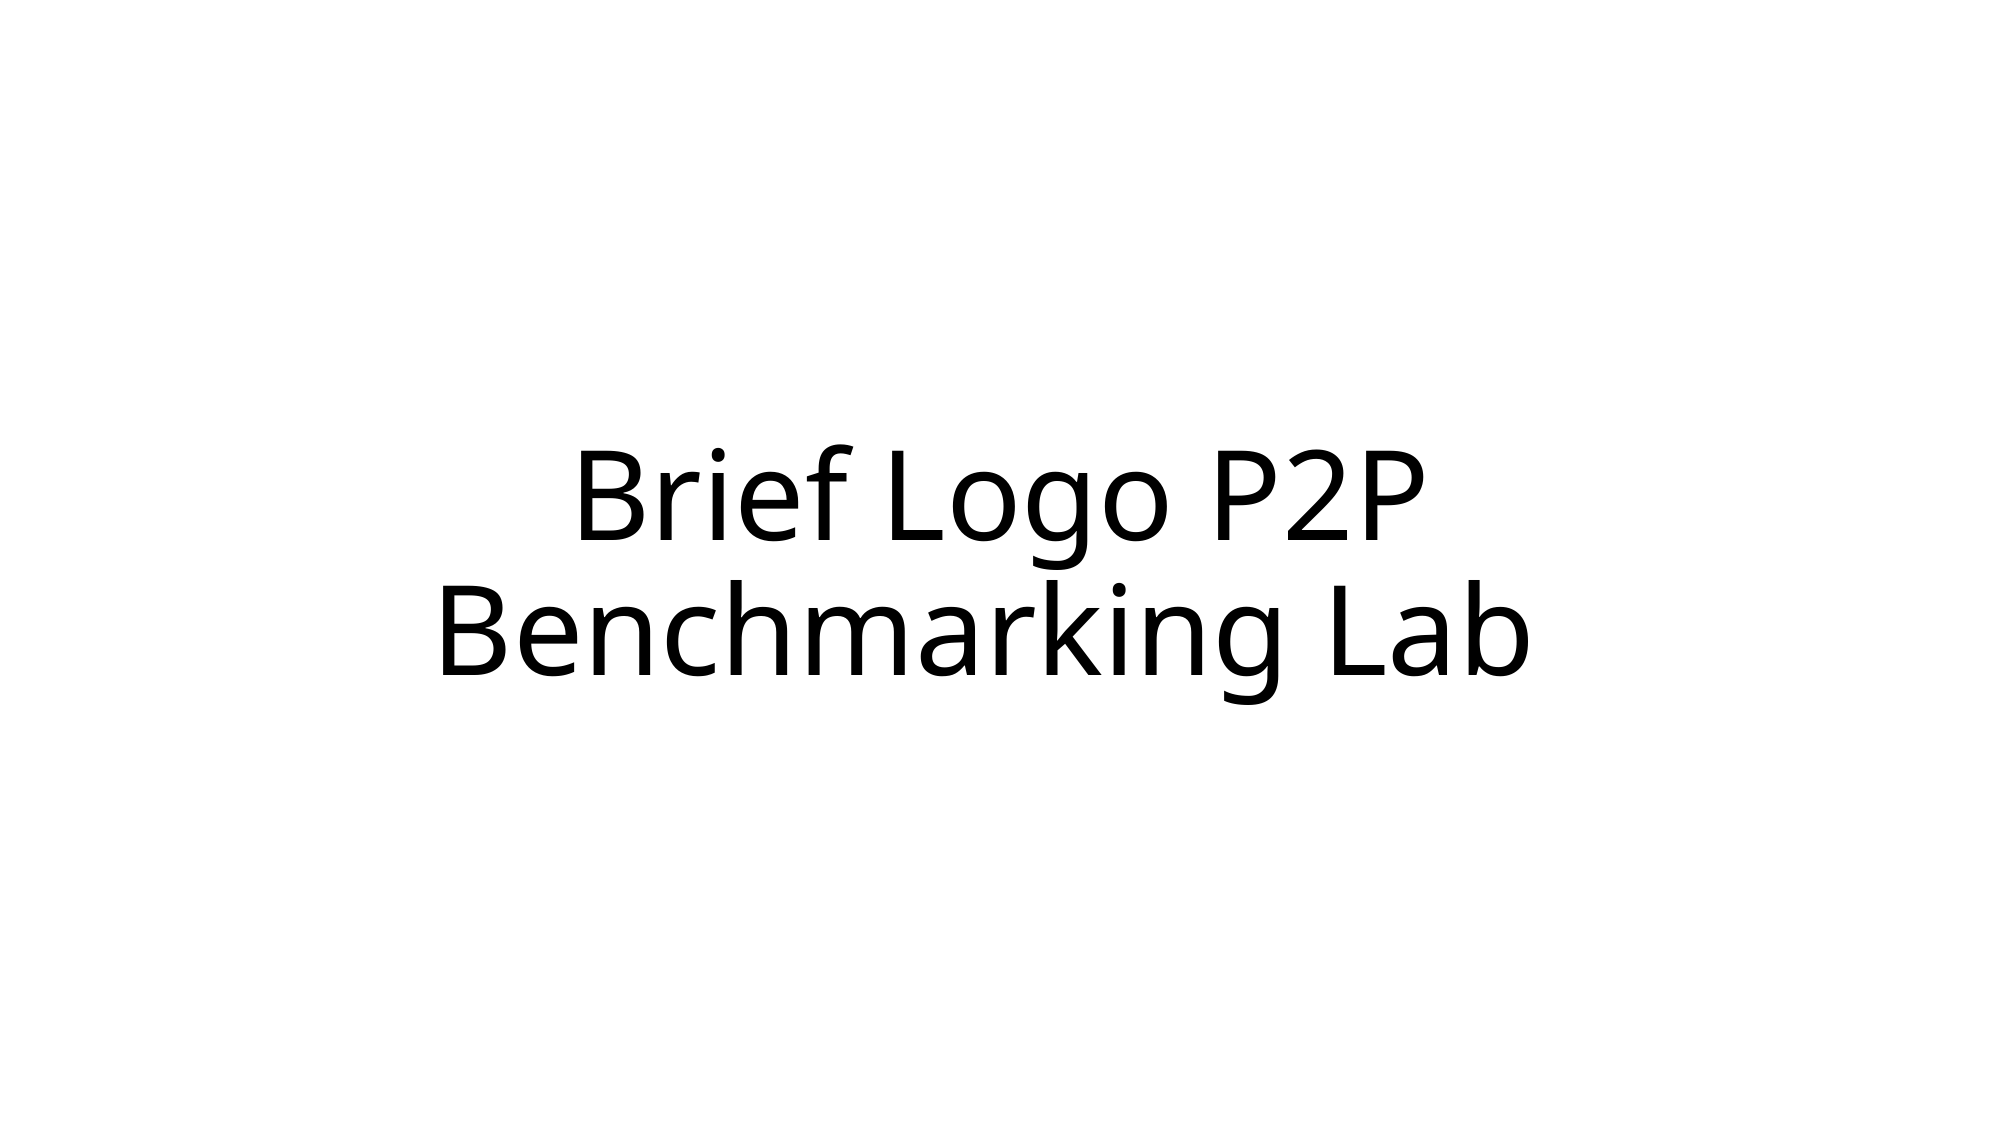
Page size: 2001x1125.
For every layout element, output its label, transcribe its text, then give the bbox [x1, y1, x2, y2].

title Brief Logo P2P Benchmarking Lab [133, 318, 1867, 710]
